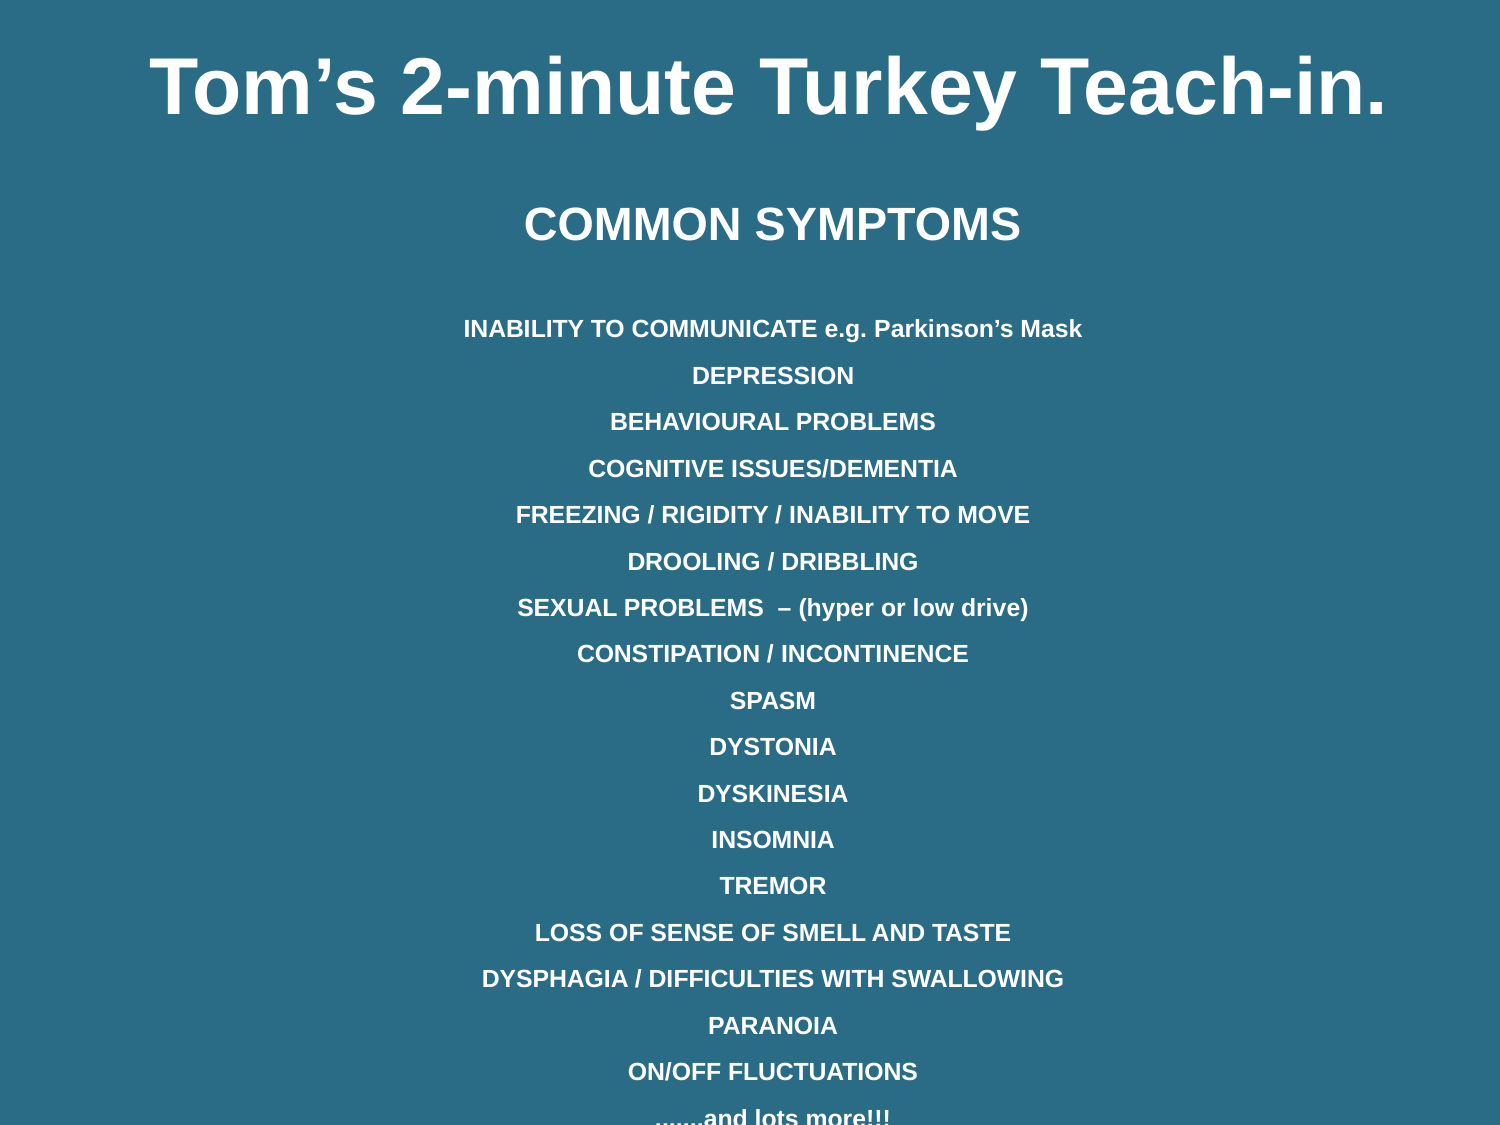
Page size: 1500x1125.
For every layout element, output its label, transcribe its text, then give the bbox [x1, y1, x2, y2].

title Tom’s 2-minute Turkey Teach-in. [74, 0, 1466, 163]
list COMMON SYMPTOMS INABILITY TO COMMUNICATE e.g. Parkinson’s Mask DEPRESSION BEHAVIOURAL PROBLEMS COGNITIVE ISSUES/DEMENTIA FREEZING / RIGIDITY / INABILITY TO MOVE DROOLING / DRIBBLING SEXUAL PROBLEMS – (hyper or low drive) CONSTIPATION / INCONTINENCE SPASM DYSTONIA DYSKINESIA INSOMNIA TREMOR LOSS OF SENSE OF SMELL AND TASTE DYSPHAGIA / DIFFICULTIES WITH SWALLOWING PARANOIA ON/OFF FLUCTUATIONS .......and lots more!!! [0, 163, 1489, 1125]
